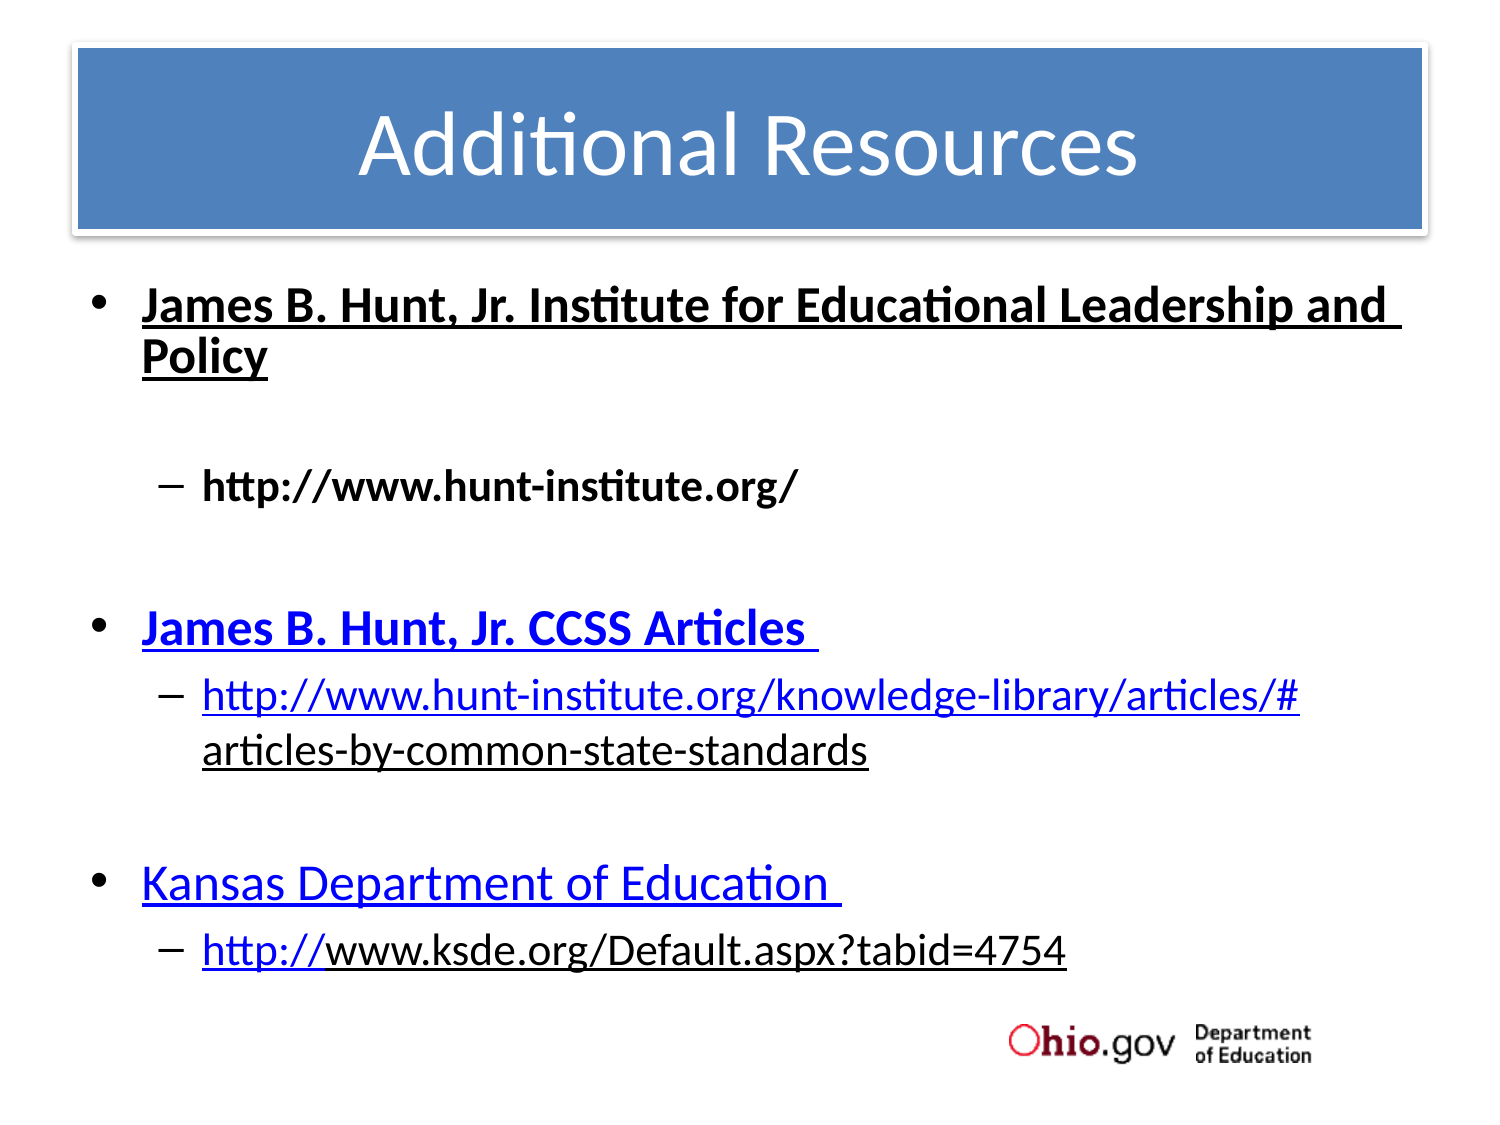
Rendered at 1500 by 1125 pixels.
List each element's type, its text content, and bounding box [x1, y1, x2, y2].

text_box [1009, 1024, 1313, 1066]
list James B. Hunt, Jr. Institute for Educational Leadership and Policy http://www.hunt-institute.org/ James B. Hunt, Jr. CCSS Articles http://www.hunt-institute.org/knowledge-library/articles/#articles-by-common-state-standards Kansas Department of Education http://www.ksde.org/Default.aspx?tabid=4754 [75, 262, 1425, 1005]
title Additional Resources [72, 42, 1428, 236]
